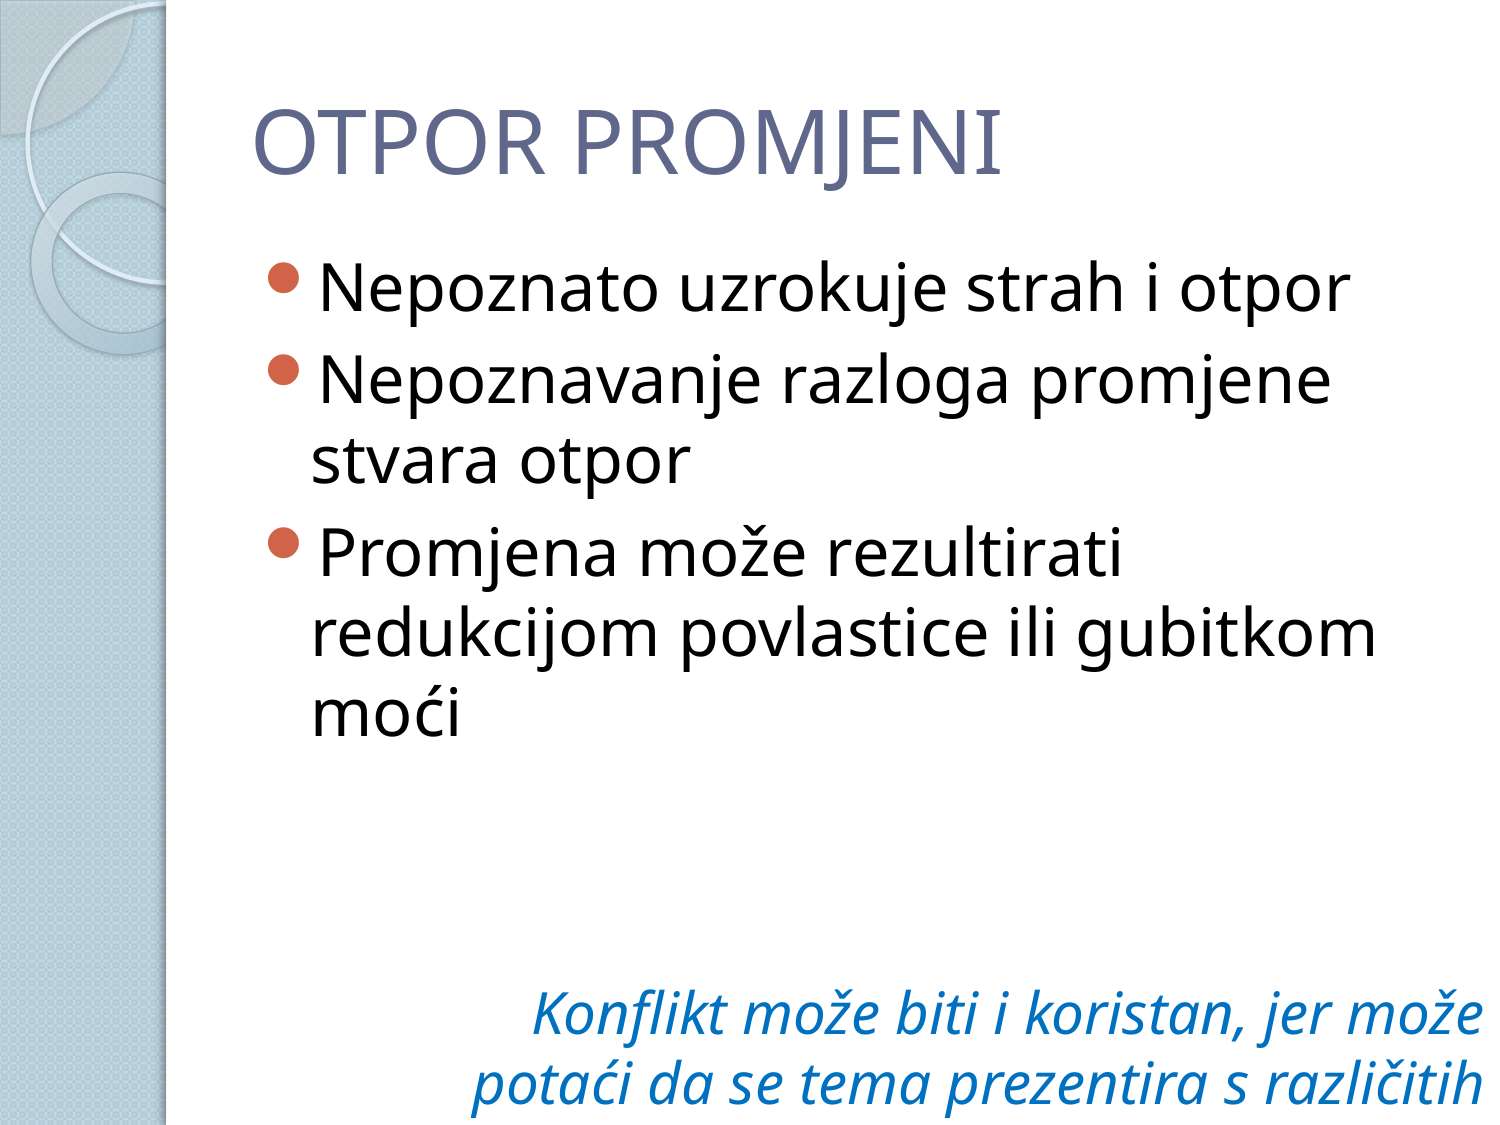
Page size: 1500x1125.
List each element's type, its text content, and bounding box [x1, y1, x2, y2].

text_box Konflikt može biti i koristan, jer može potaći da se tema prezentira s različitih gledišta [410, 968, 1500, 1125]
list Nepoznato uzrokuje strah i otpor Nepoznavanje razloga promjene stvara otpor Promjena može rezultirati redukcijom povlastice ili gubitkom moći [235, 237, 1466, 1025]
title OTPOR PROMJENI [235, 45, 1466, 233]
